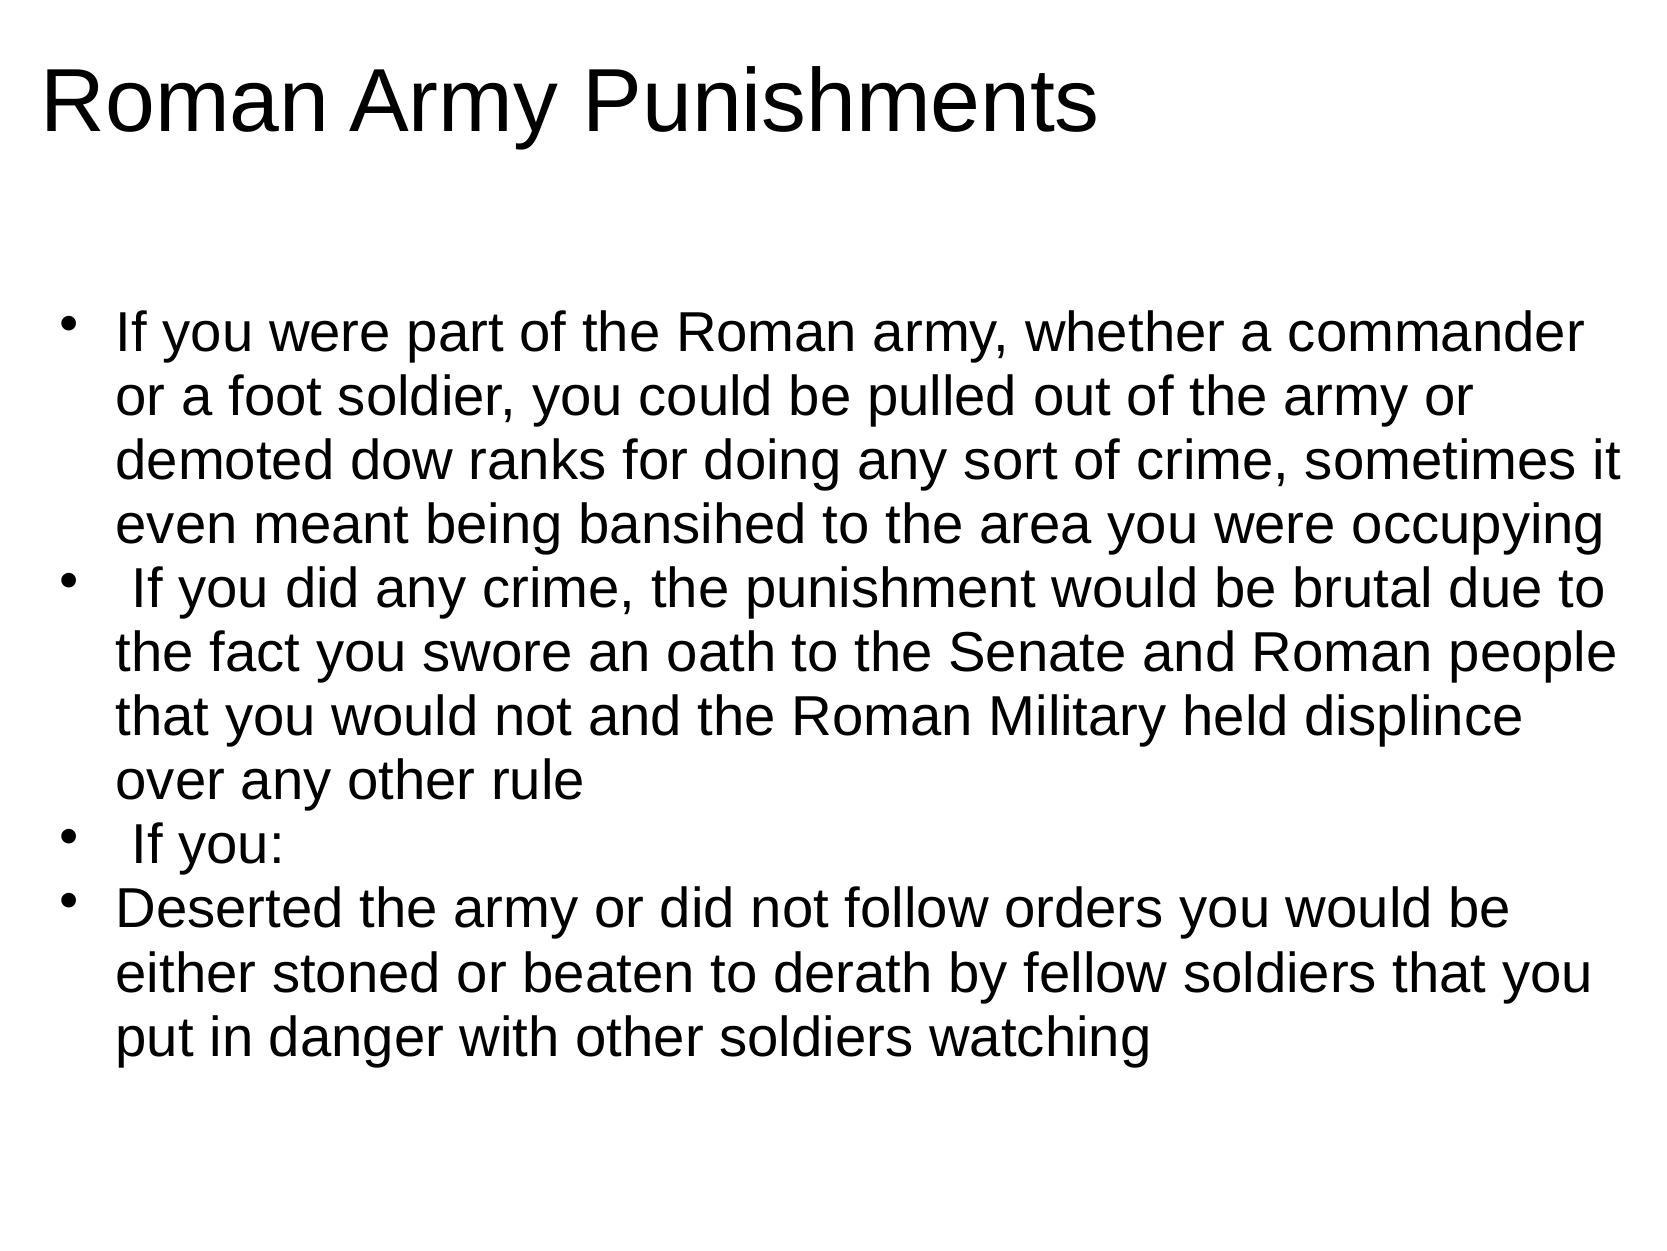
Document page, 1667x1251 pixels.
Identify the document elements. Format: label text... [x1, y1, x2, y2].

list If you were part of the Roman army, whether a commander or a foot soldier, you could be pulled out of the army or demoted dow ranks for doing any sort of crime, sometimes it even meant being bansihed to the area you were occupying If you did any crime, the punishment would be brutal due to the fact you swore an oath to the Senate and Roman people that you would not and the Roman Military held displince over any other rule If you: Deserted the army or did not follow orders you would be either stoned or beaten to derath by fellow soldiers that you put in danger with other soldiers watching [40, 299, 1627, 1201]
title Roman Army Punishments [40, 49, 1627, 201]
